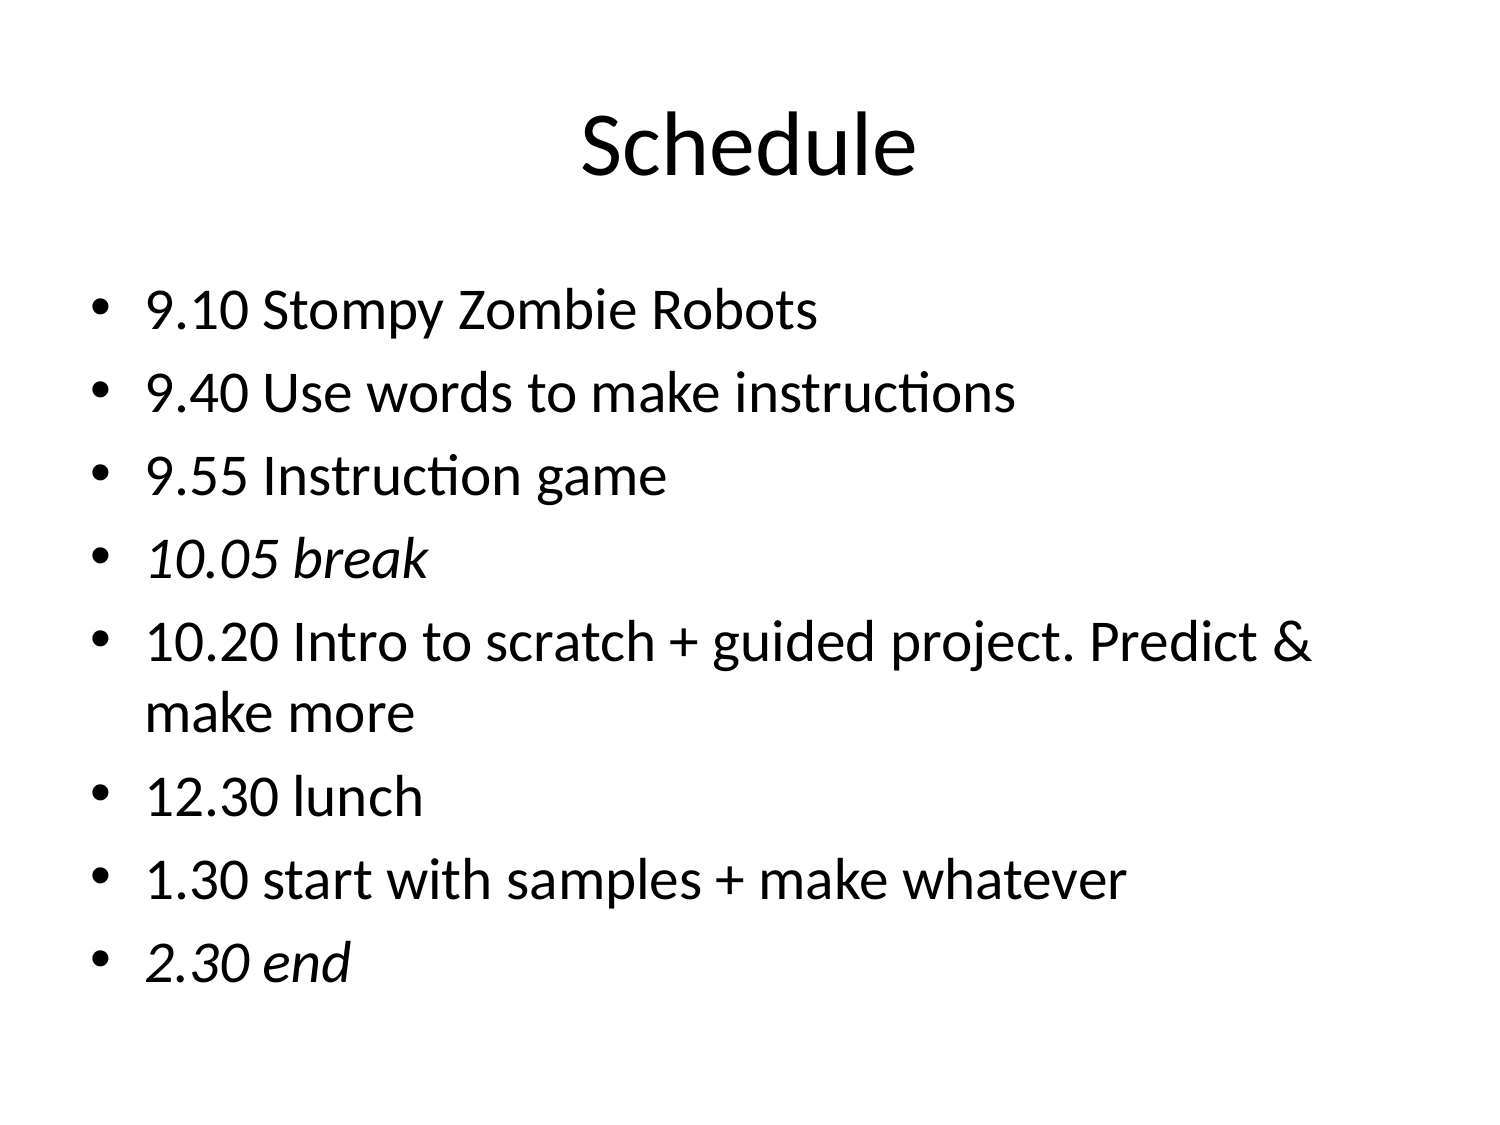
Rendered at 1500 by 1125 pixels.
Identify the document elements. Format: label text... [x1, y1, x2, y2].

title Schedule [75, 45, 1425, 233]
list 9.10 Stompy Zombie Robots 9.40 Use words to make instructions 9.55 Instruction game 10.05 break 10.20 Intro to scratch + guided project. Predict & make more 12.30 lunch 1.30 start with samples + make whatever 2.30 end [75, 262, 1425, 1005]
